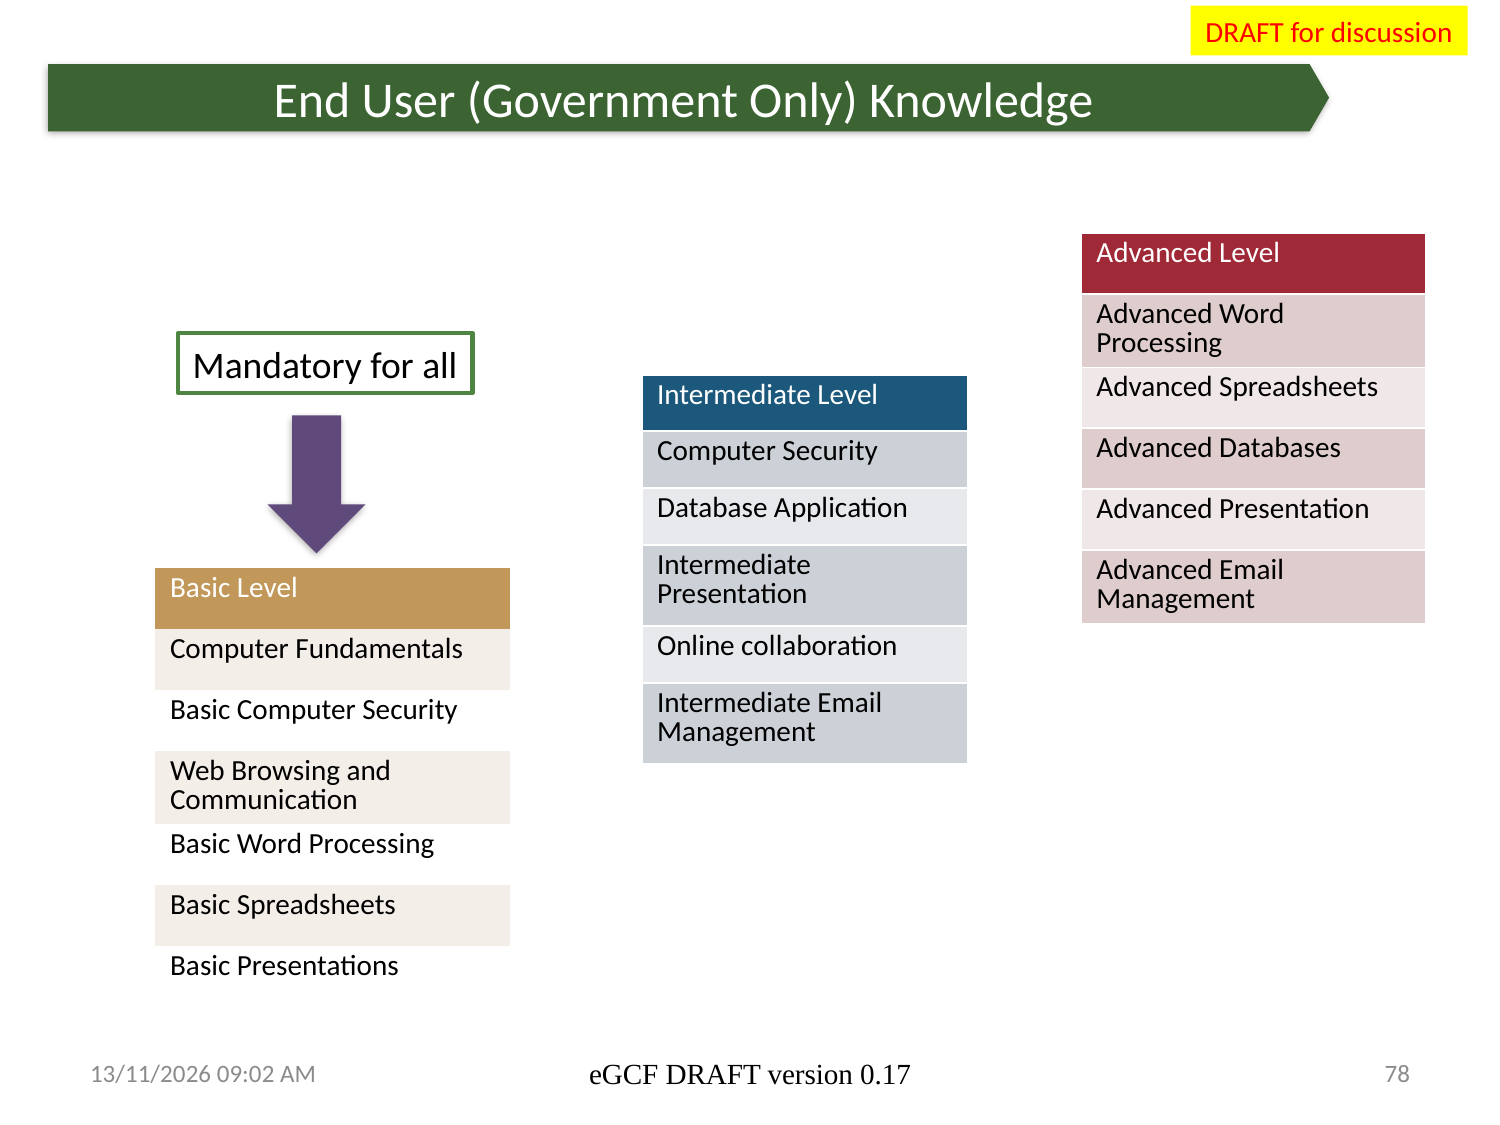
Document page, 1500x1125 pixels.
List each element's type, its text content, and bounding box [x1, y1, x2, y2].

table_cell Online collaboration [643, 627, 967, 682]
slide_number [75, 1042, 425, 1103]
table_cell Advanced Presentation [1082, 490, 1425, 549]
table_cell Advanced Word Processing [1082, 295, 1425, 367]
table_cell Database Application [643, 489, 967, 544]
text_box [266, 414, 367, 554]
slide_number 78 [1074, 1042, 1425, 1103]
table_header Advanced Level [1082, 234, 1425, 293]
table_header Basic Level [155, 568, 510, 629]
footer eGCF DRAFT version 0.17 [512, 1042, 988, 1103]
table_cell Computer Fundamentals [155, 629, 510, 690]
text_box Mandatory for all [176, 331, 475, 395]
text_box End User (Government Only) Knowledge [47, 63, 1330, 133]
table_cell Advanced Databases [1082, 429, 1425, 488]
table_cell Advanced Spreadsheets [1082, 368, 1425, 427]
table_cell Intermediate Presentation [643, 546, 967, 625]
table_cell Advanced Email Management [1082, 551, 1425, 623]
table_cell Basic Spreadsheets [155, 885, 510, 946]
table_cell Basic Computer Security [155, 690, 510, 751]
table_cell Intermediate Email Management [643, 684, 967, 763]
table_cell Basic Presentations [155, 946, 510, 1007]
table_cell Web Browsing and Communication [155, 751, 510, 824]
table_cell Basic Word Processing [155, 824, 510, 885]
table_cell Computer Security [643, 432, 967, 487]
text_box DRAFT for discussion [1190, 5, 1468, 56]
table_header Intermediate Level [643, 376, 967, 430]
